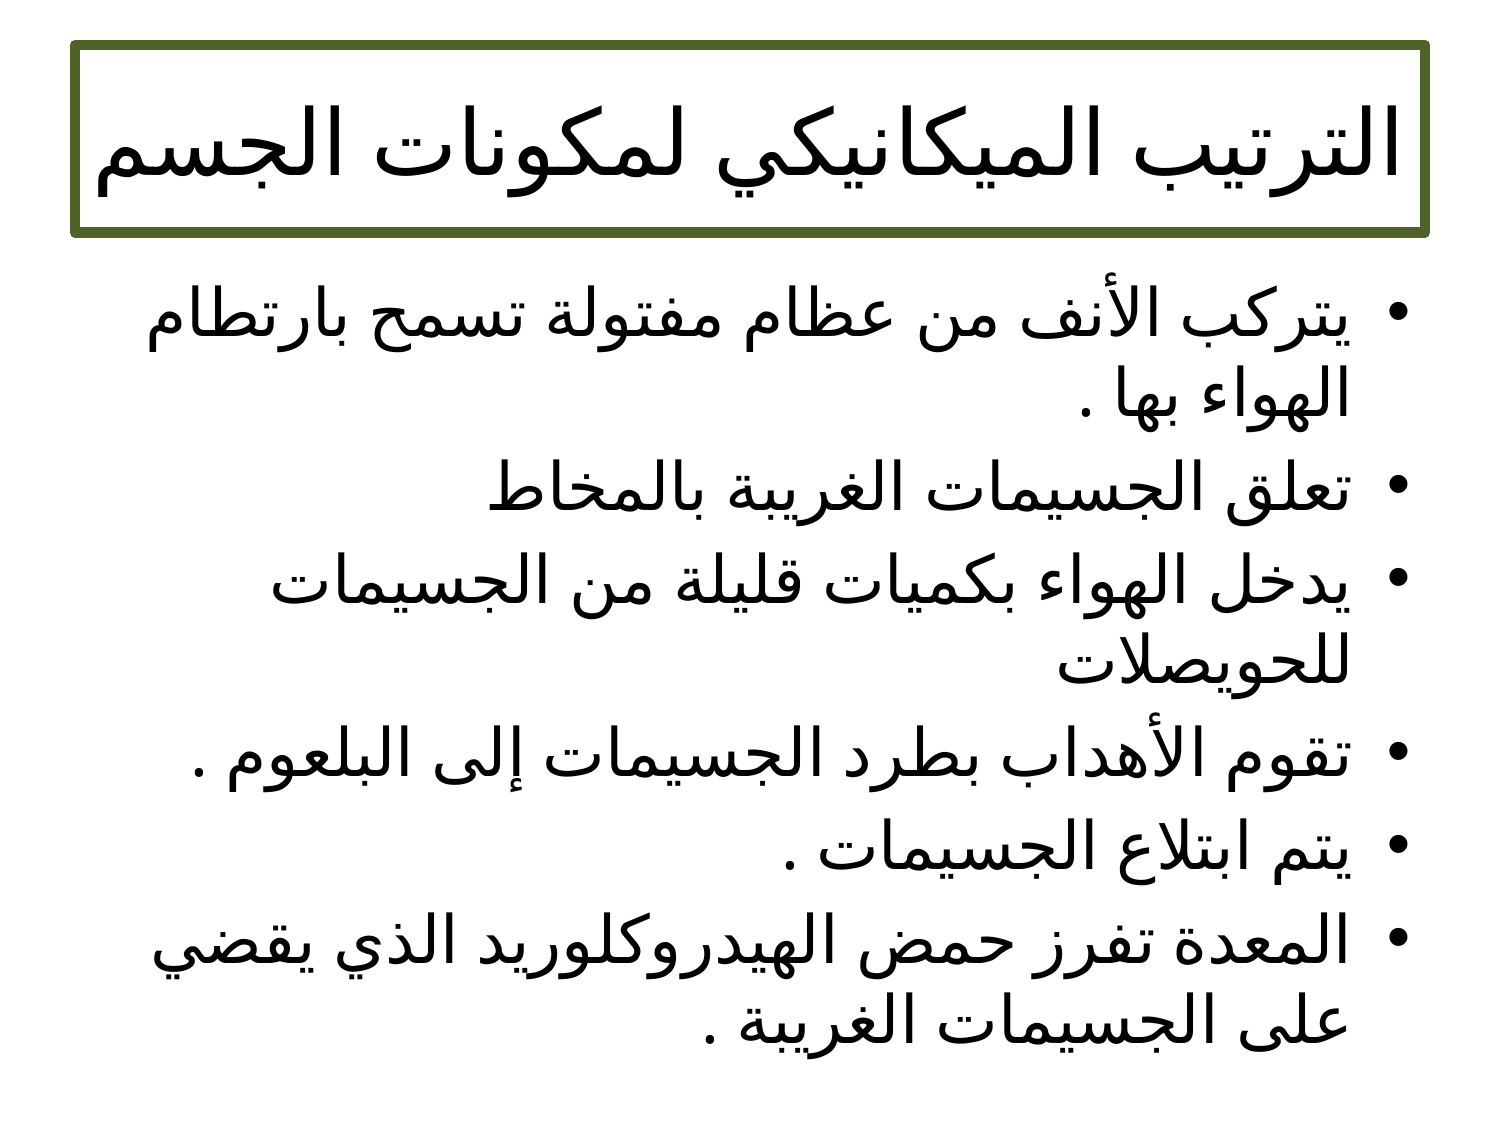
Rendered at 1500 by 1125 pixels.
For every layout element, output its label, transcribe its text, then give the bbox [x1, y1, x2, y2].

title الترتيب الميكانيكي لمكونات الجسم [75, 45, 1425, 233]
list يتركب الأنف من عظام مفتولة تسمح بارتطام الهواء بها . تعلق الجسيمات الغريبة بالمخاط يدخل الهواء بكميات قليلة من الجسيمات للحويصلات تقوم الأهداب بطرد الجسيمات إلى البلعوم . يتم ابتلاع الجسيمات . المعدة تفرز حمض الهيدروكلوريد الذي يقضي على الجسيمات الغريبة . [75, 262, 1425, 1005]
